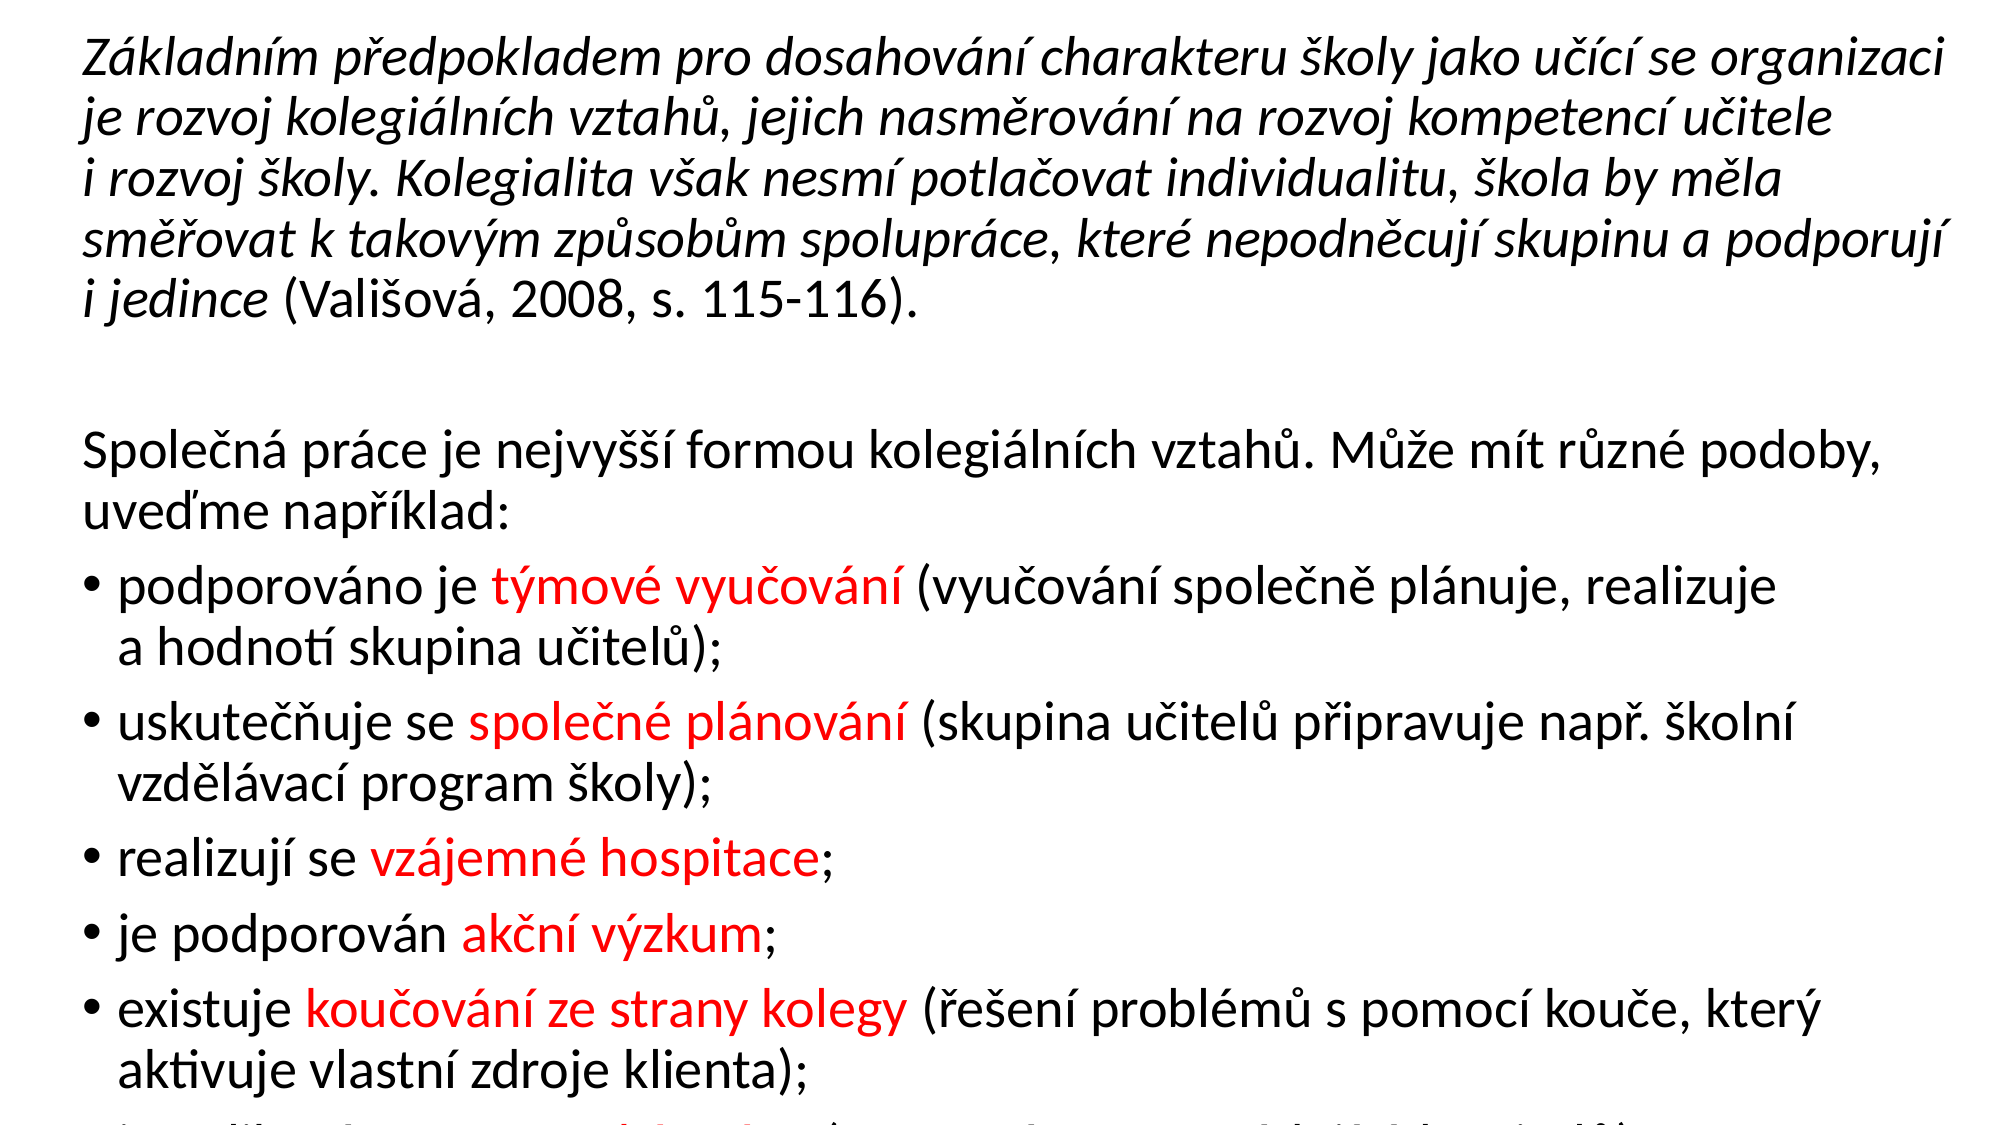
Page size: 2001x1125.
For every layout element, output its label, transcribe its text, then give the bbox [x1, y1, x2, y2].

list Základním předpokladem pro dosahování charakteru školy jako učící se organizaci je rozvoj kolegiálních vztahů, jejich nasměrování na rozvoj kompetencí učitele i rozvoj školy. Kolegialita však nesmí potlačovat individualitu, škola by měla směřovat k takovým způsobům spolupráce, které nepodněcují skupinu a podporují i jedince (Vališová, 2008, s. 115-116). Společná práce je nejvyšší formou kolegiálních vztahů. Může mít různé podoby, uveďme například: podporováno je týmové vyučování (vyučování společně plánuje, realizuje a hodnotí skupina učitelů); uskutečňuje se společné plánování (skupina učitelů připravuje např. školní vzdělávací program školy); realizují se vzájemné hospitace; je podporován akční výzkum; existuje koučování ze strany kolegy (řešení problémů s pomocí kouče, který aktivuje vlastní zdroje klienta); je aplikována mentorská práce (např. práce tzv. uvádějících učitelů). [67, 19, 1983, 1125]
